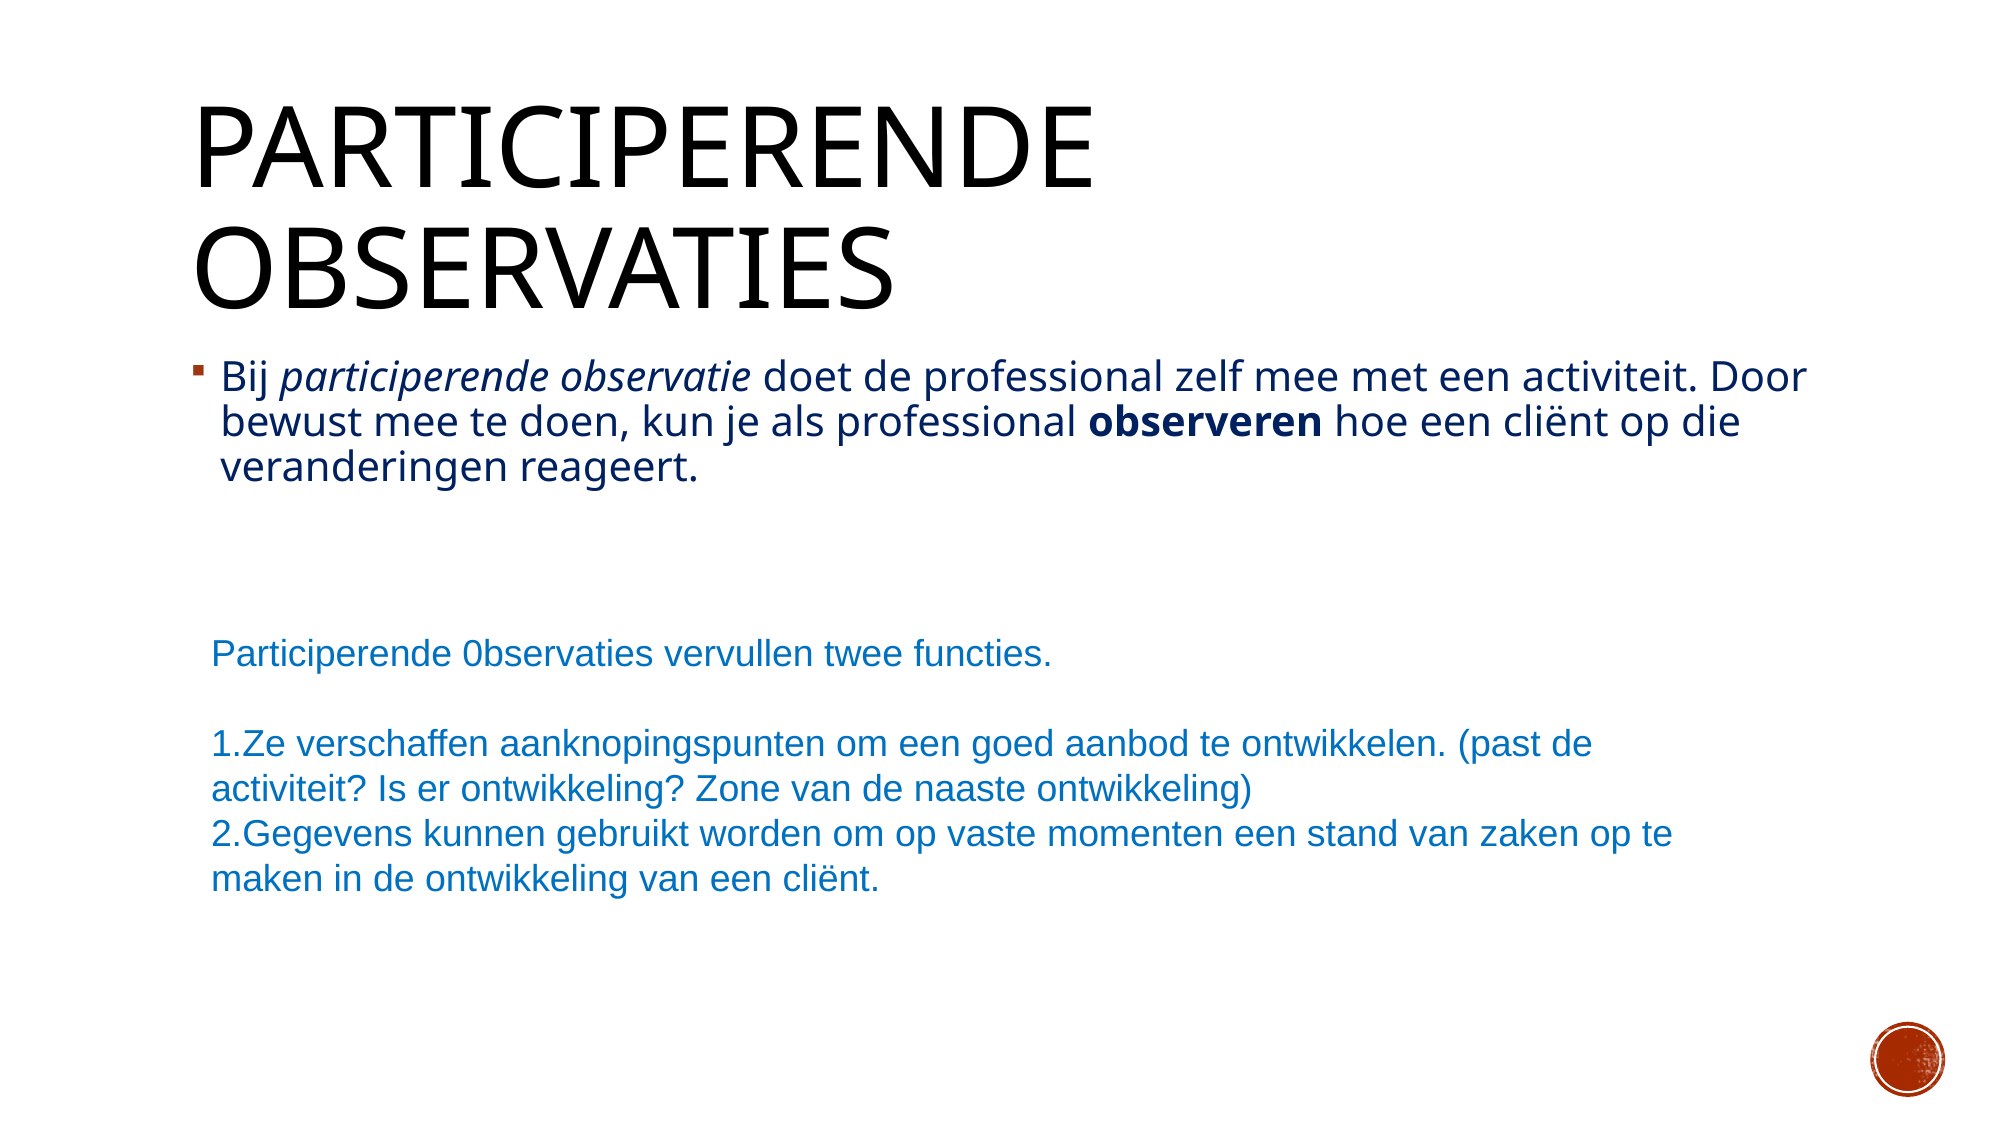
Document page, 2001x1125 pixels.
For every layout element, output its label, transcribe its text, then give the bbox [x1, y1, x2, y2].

text_box Participerende 0bservaties vervullen twee functies. 1.Ze verschaffen aanknopingspunten om een goed aanbod te ontwikkelen. (past de activiteit? Is er ontwikkeling? Zone van de naaste ontwikkeling) 2.Gegevens kunnen gebruikt worden om op vaste momenten een stand van zaken op te maken in de ontwikkeling van een cliënt. [196, 621, 1710, 907]
list Bij participerende observatie doet de professional zelf mee met een activiteit. Door bewust mee te doen, kun je als professional observeren hoe een cliënt op die veranderingen reageert. [175, 348, 1826, 562]
title Participerende observaties [175, 79, 1826, 344]
